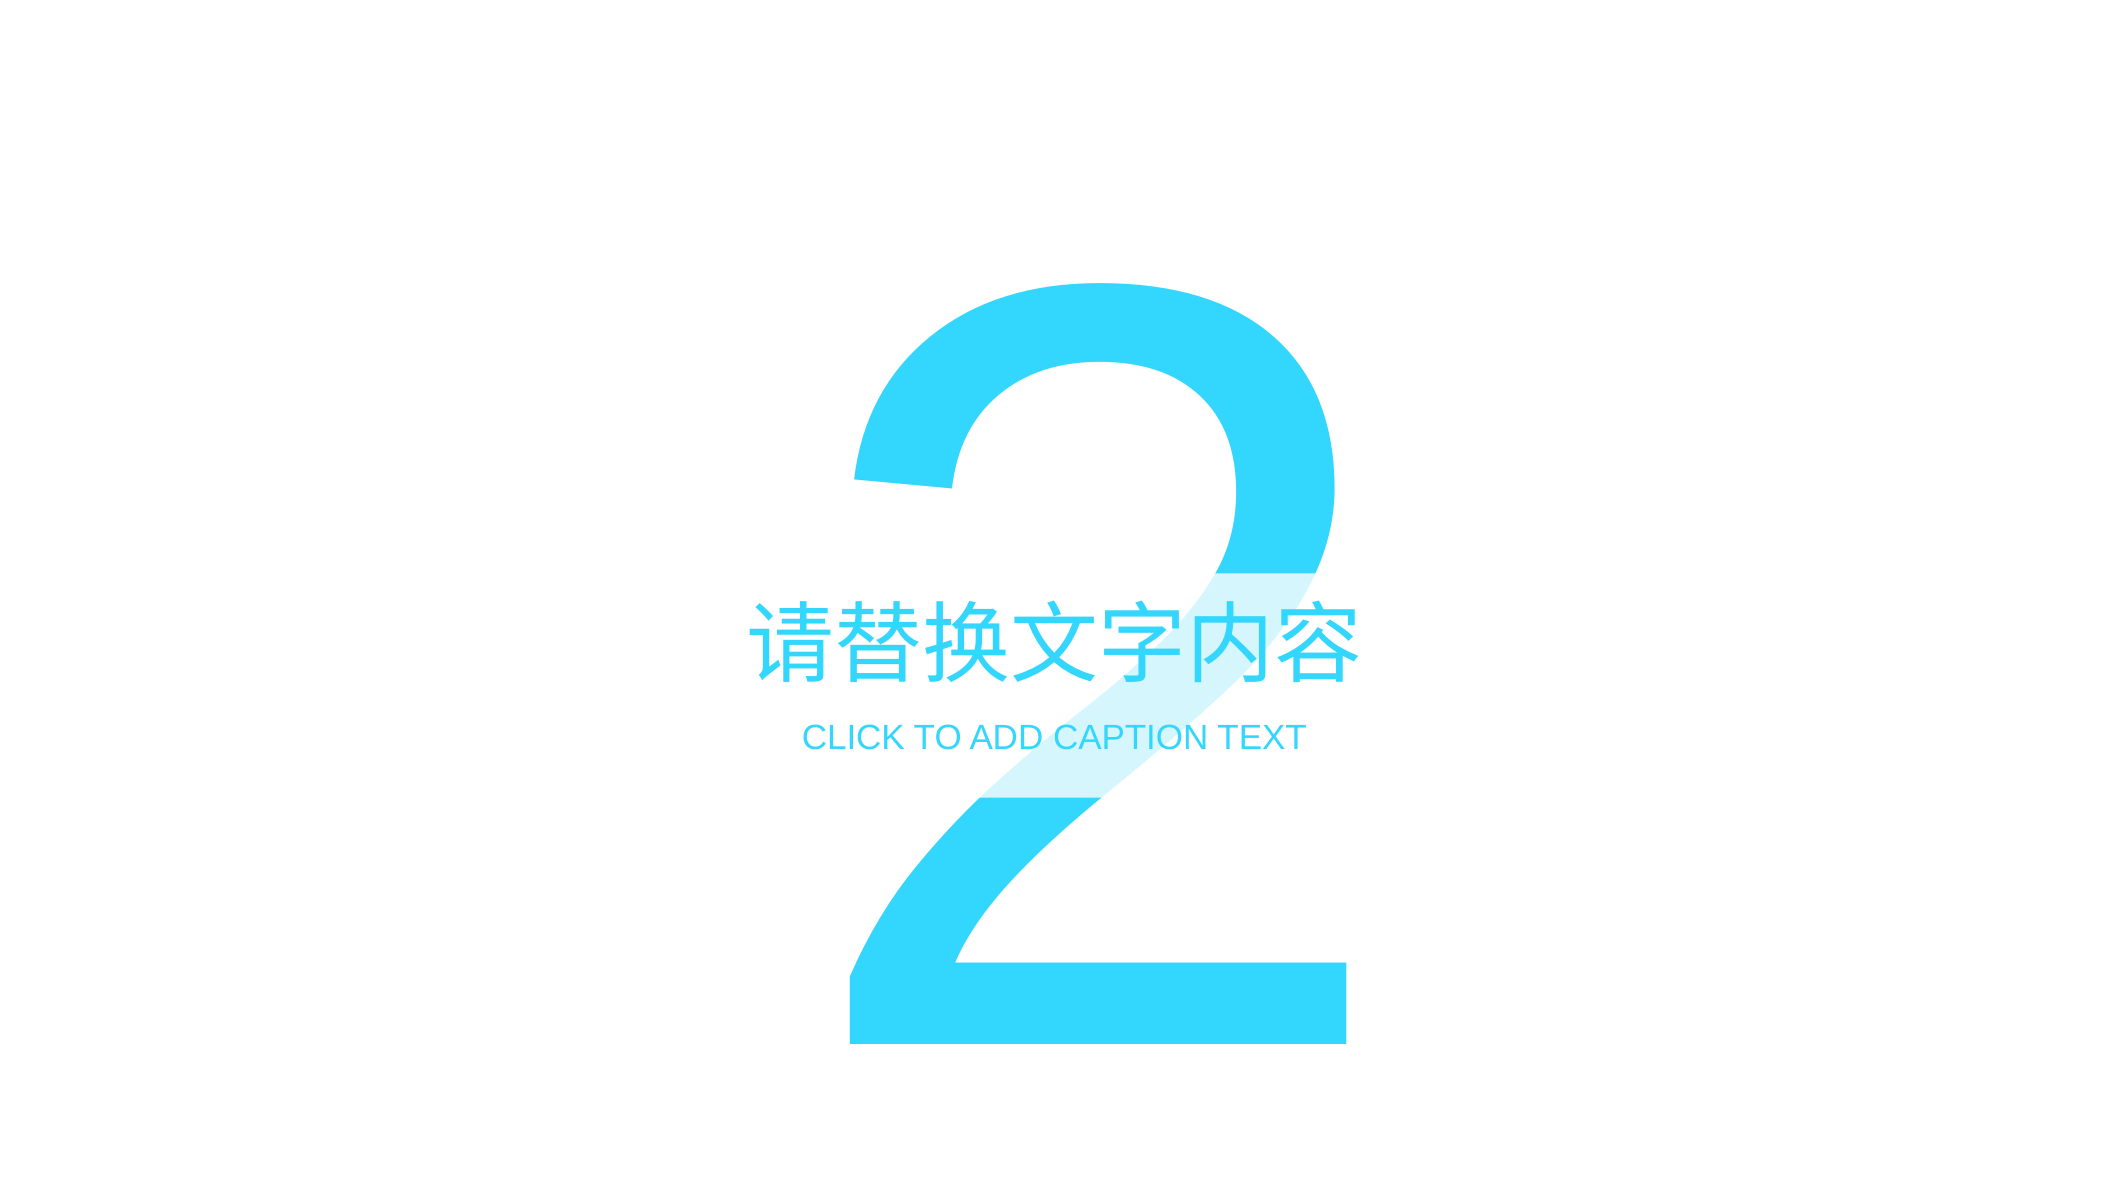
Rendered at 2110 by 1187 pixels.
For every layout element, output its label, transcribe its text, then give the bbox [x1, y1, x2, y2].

text_box [622, 572, 1487, 799]
text_box CLICK TO ADD CAPTION TEXT [705, 707, 1404, 770]
text_box 2 [795, 0, 1314, 572]
text_box 2 [795, 799, 1314, 1187]
text_box 请替换文字内容 [705, 588, 1404, 707]
